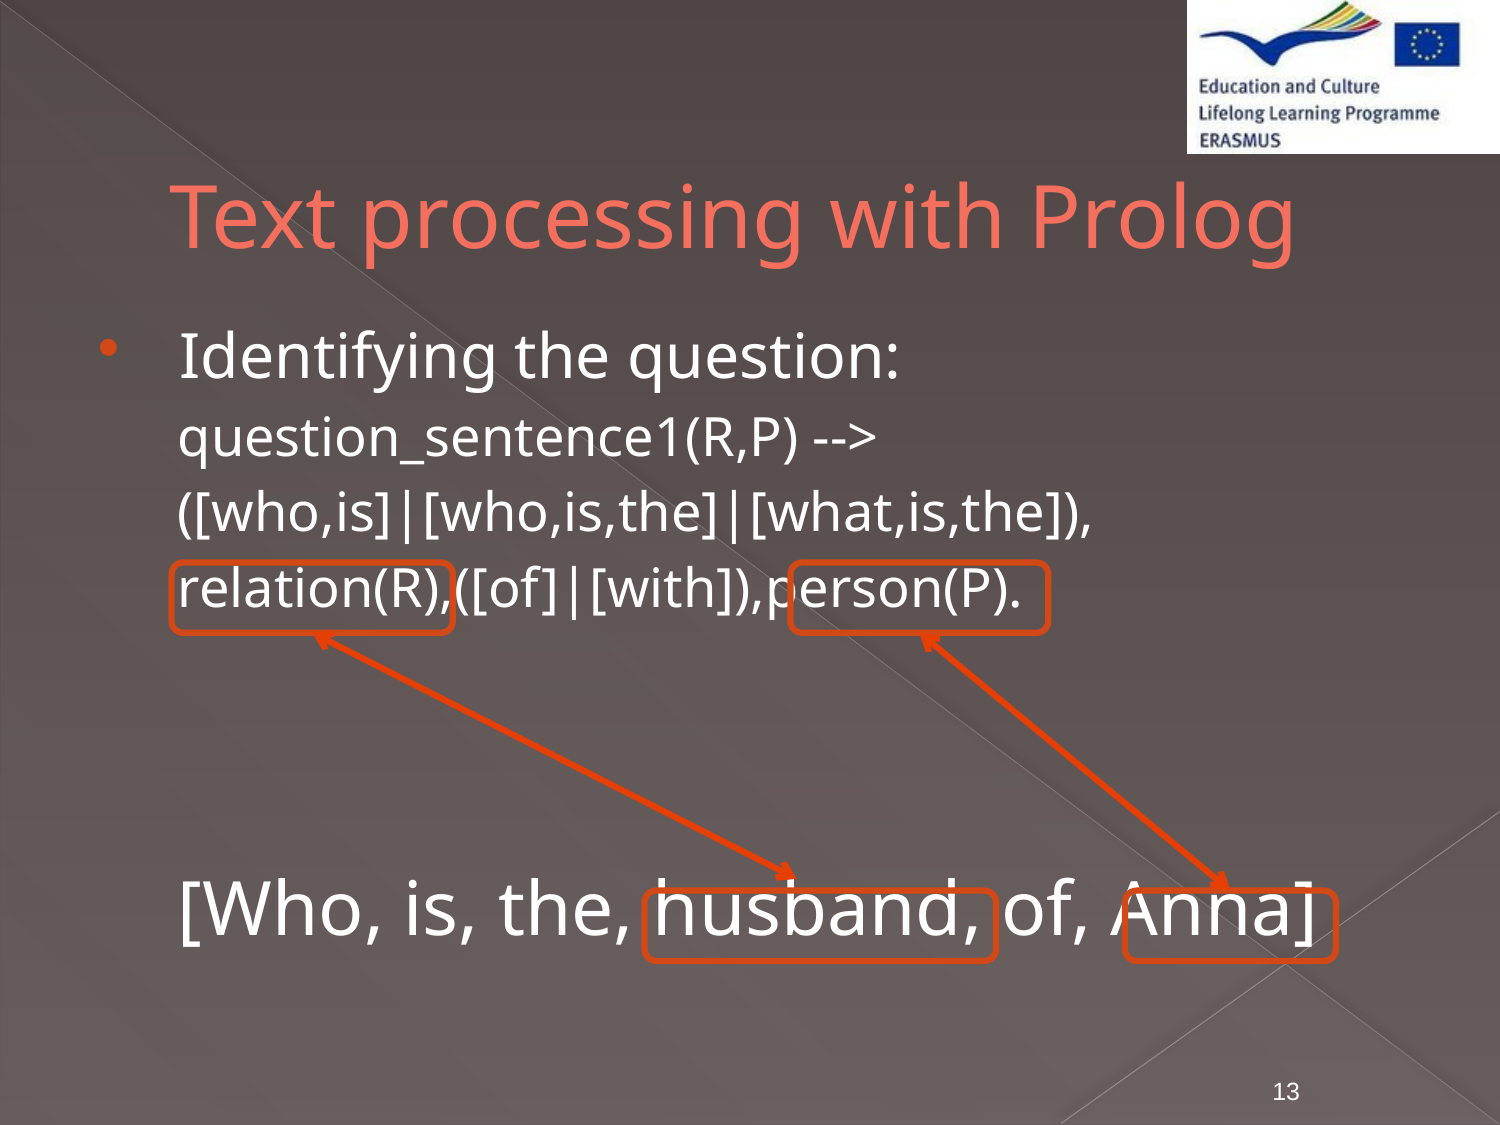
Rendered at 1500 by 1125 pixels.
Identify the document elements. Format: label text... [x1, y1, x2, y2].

picture [1187, 0, 1500, 154]
slide_number 13 [1245, 1063, 1328, 1113]
title Text processing with Prolog [75, 98, 1425, 308]
list Identifying the question: question_sentence1(R,P) --> ([who,is]|[who,is,the]|[what,is,the]), relation(R),([of]|[with]),person(P). [Who, is, the, husband, of, Anna] [75, 308, 1425, 1059]
text_box [1122, 888, 1338, 964]
text_box [788, 560, 1051, 635]
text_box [431, 513, 678, 999]
text_box [169, 560, 421, 635]
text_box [945, 605, 1205, 918]
text_box [682, 888, 999, 964]
